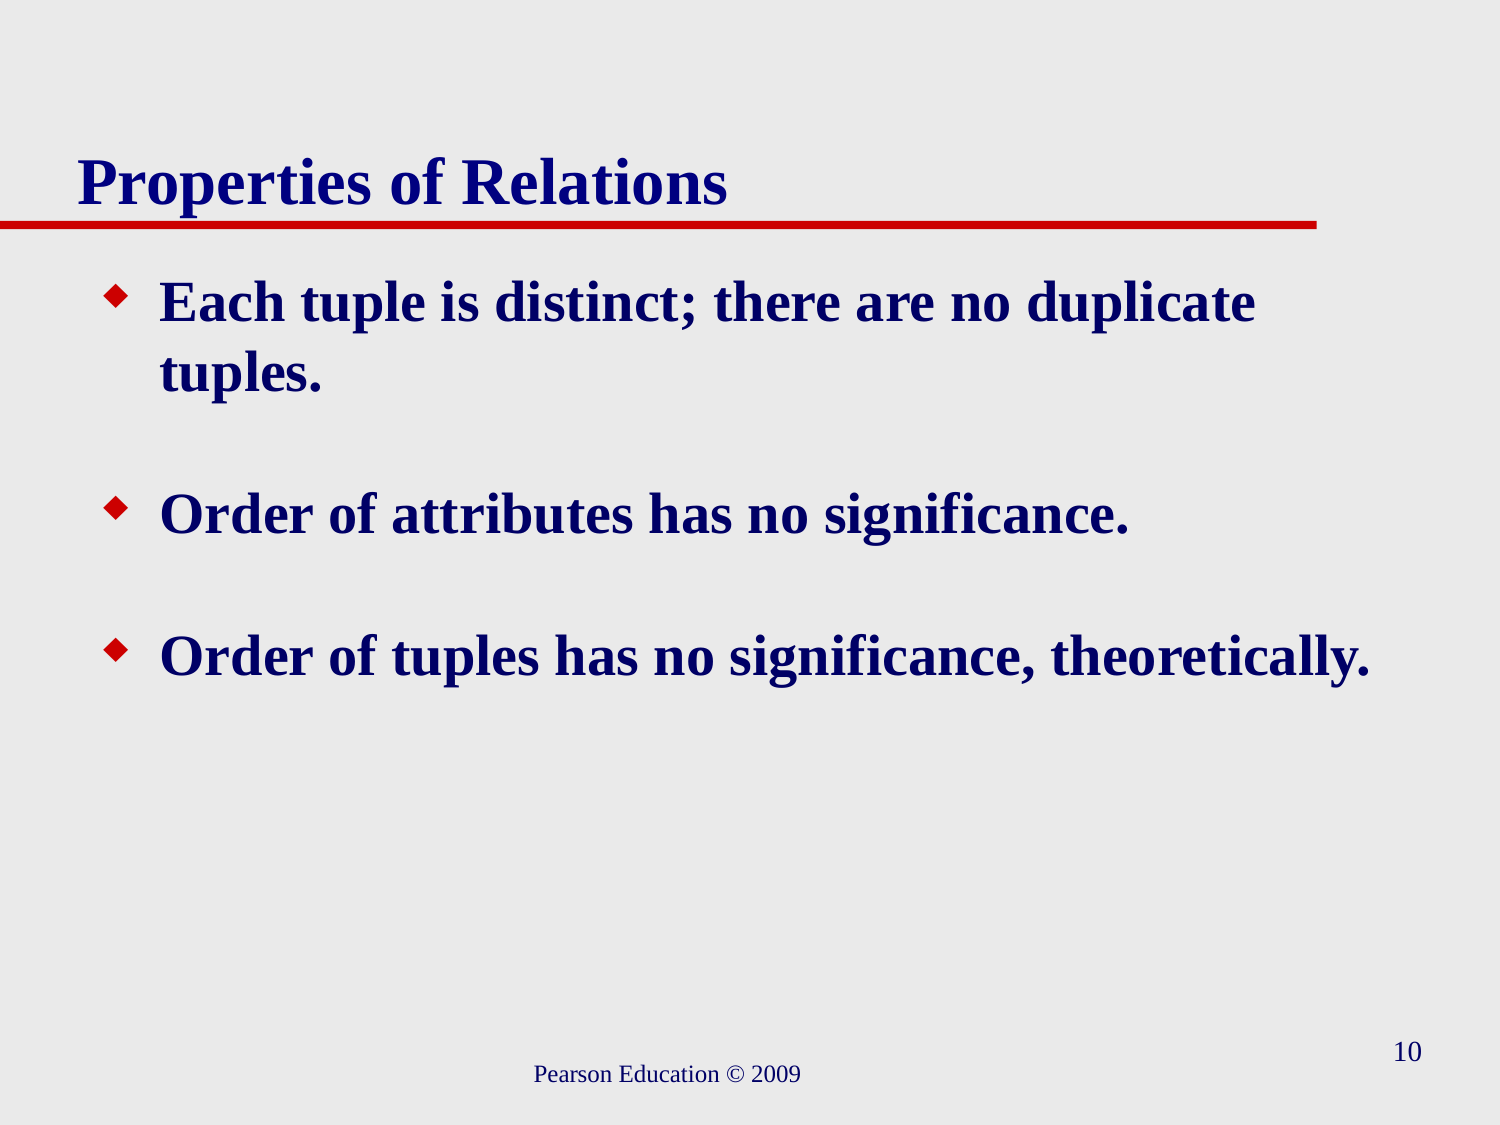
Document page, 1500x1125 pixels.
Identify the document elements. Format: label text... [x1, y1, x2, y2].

slide_number 10 [1125, 1012, 1438, 1088]
title Properties of Relations [62, 43, 1338, 226]
text_box Pearson Education © 2009 [512, 1050, 1038, 1095]
list Each tuple is distinct; there are no duplicate tuples. Order of attributes has no significance. Order of tuples has no significance, theoretically. [88, 255, 1419, 931]
